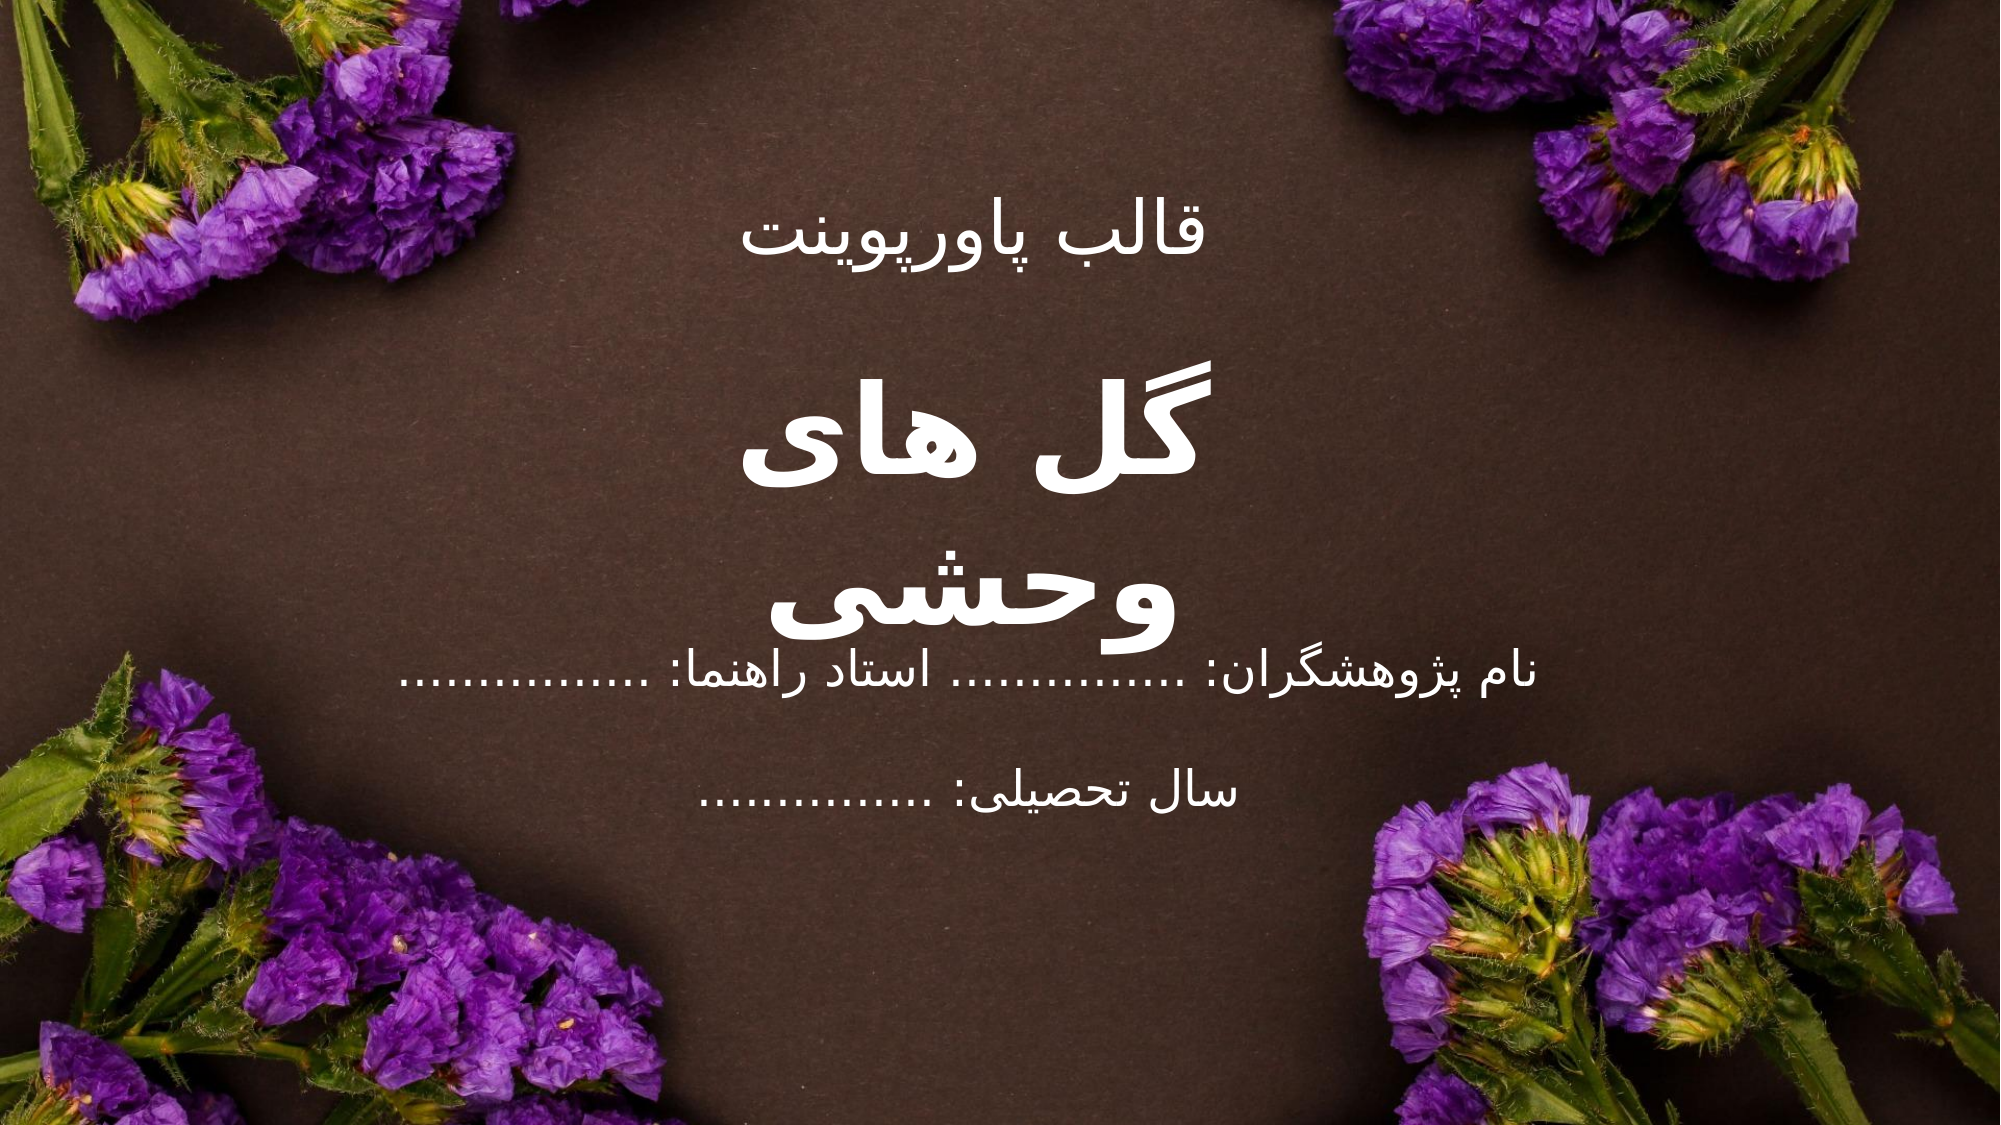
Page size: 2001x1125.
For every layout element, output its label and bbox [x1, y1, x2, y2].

picture [0, 0, 2000, 1125]
text_box [244, 171, 1692, 811]
